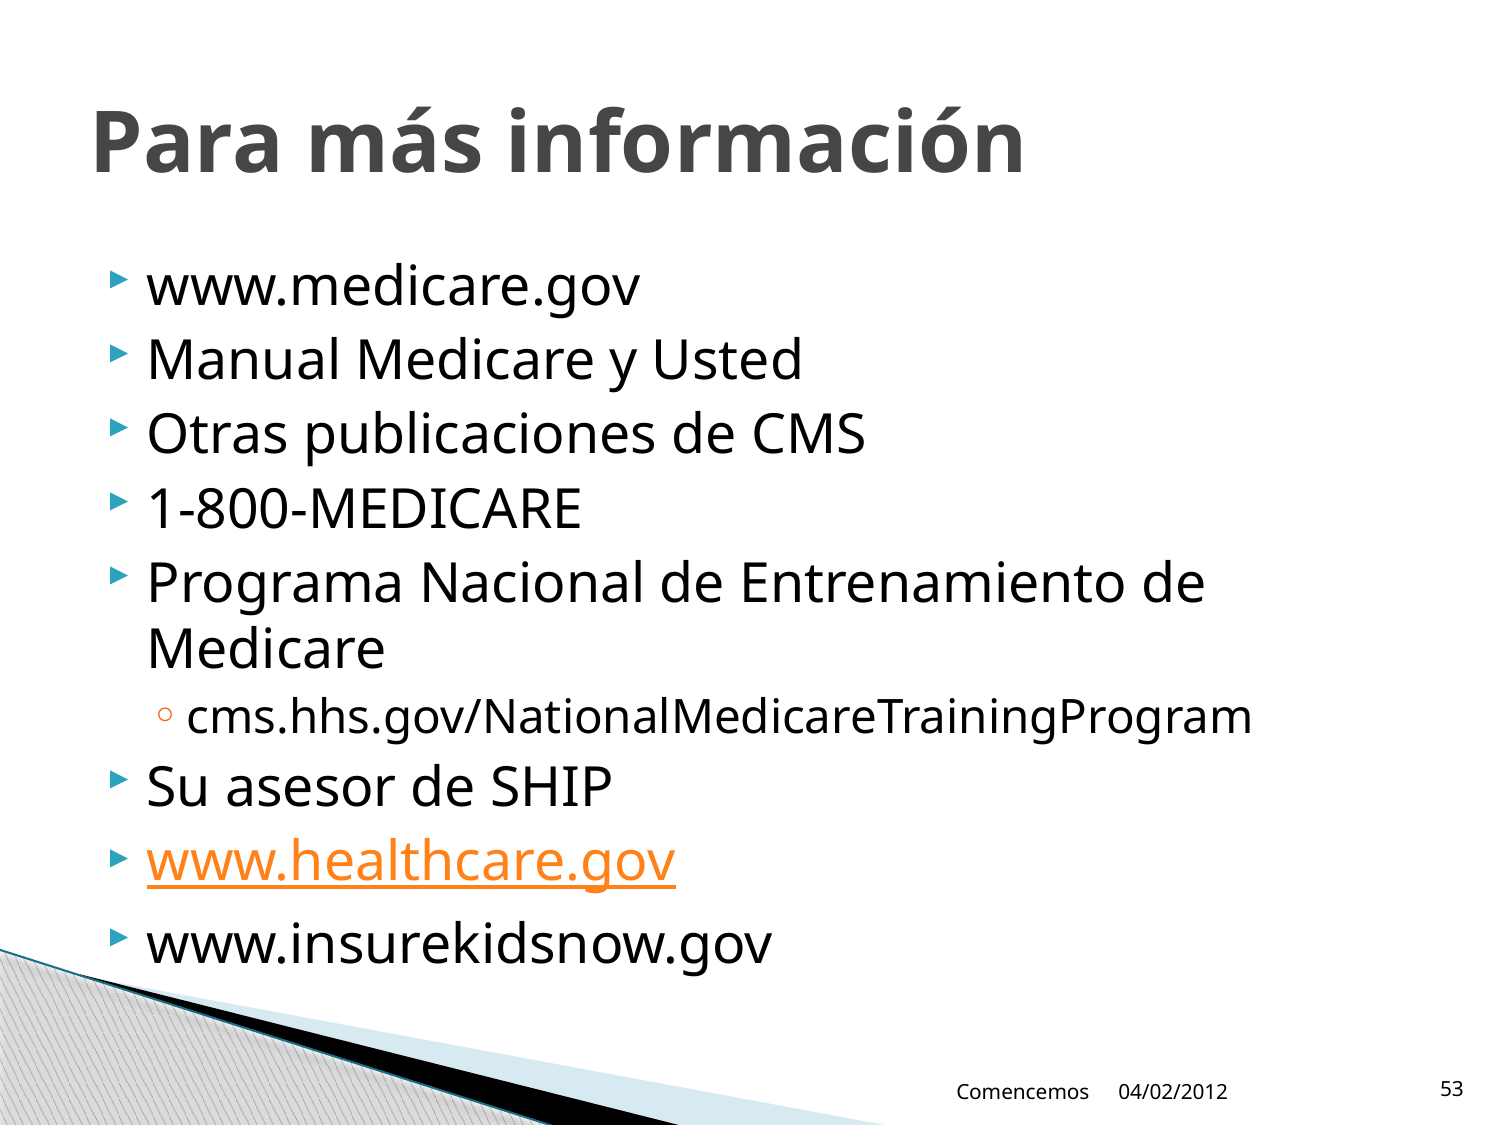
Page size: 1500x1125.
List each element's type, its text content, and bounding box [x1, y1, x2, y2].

footer Comencemos [718, 1051, 1105, 1112]
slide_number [1105, 1051, 1418, 1112]
title Para más información [75, 45, 1425, 233]
slide_number 53 [1418, 1051, 1479, 1112]
list www.medicare.gov Manual Medicare y Usted Otras publicaciones de CMS 1-800-MEDICARE Programa Nacional de Entrenamiento de Medicare cms.hhs.gov/NationalMedicareTrainingProgram Su asesor de SHIP www.healthcare.gov www.insurekidsnow.gov [75, 243, 1425, 986]
